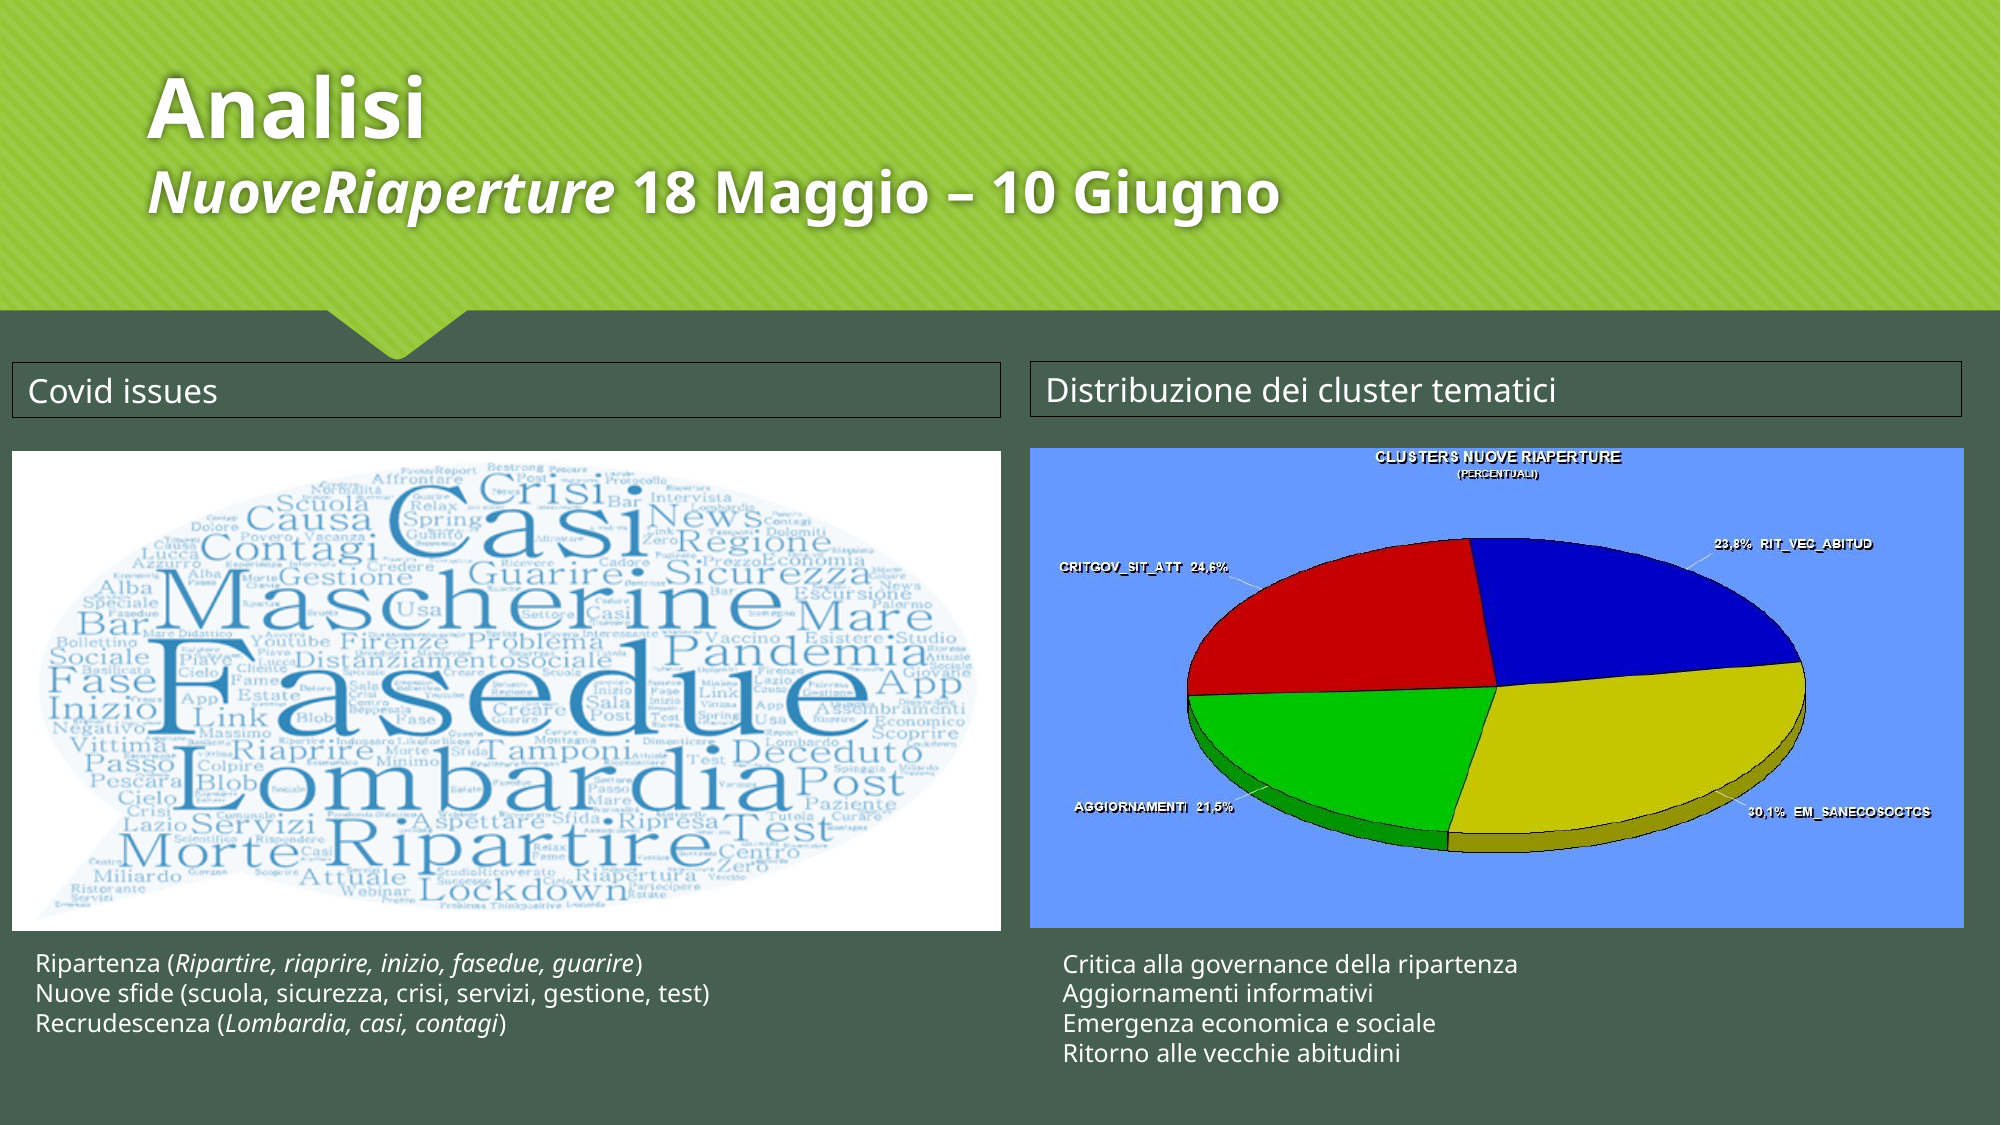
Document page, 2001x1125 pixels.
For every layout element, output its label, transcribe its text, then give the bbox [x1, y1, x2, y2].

text_box Critica alla governance della ripartenza Aggiornamenti informativi Emergenza economica e sociale Ritorno alle vecchie abitudini [1047, 940, 1535, 1106]
text_box Distribuzione dei cluster tematici [1030, 361, 1962, 417]
text_box Ripartenza (Ripartire, riaprire, inizio, fasedue, guarire) Nuove sfide (scuola, sicurezza, crisi, servizi, gestione, test) Recrudescenza (Lombardia, casi, contagi) [20, 940, 726, 1076]
picture [12, 450, 1002, 931]
picture [1030, 448, 1964, 929]
text_box Covid issues [12, 362, 1001, 418]
title Analisi NuoveRiaperture 18 Maggio – 10 Giugno [132, 73, 1868, 233]
